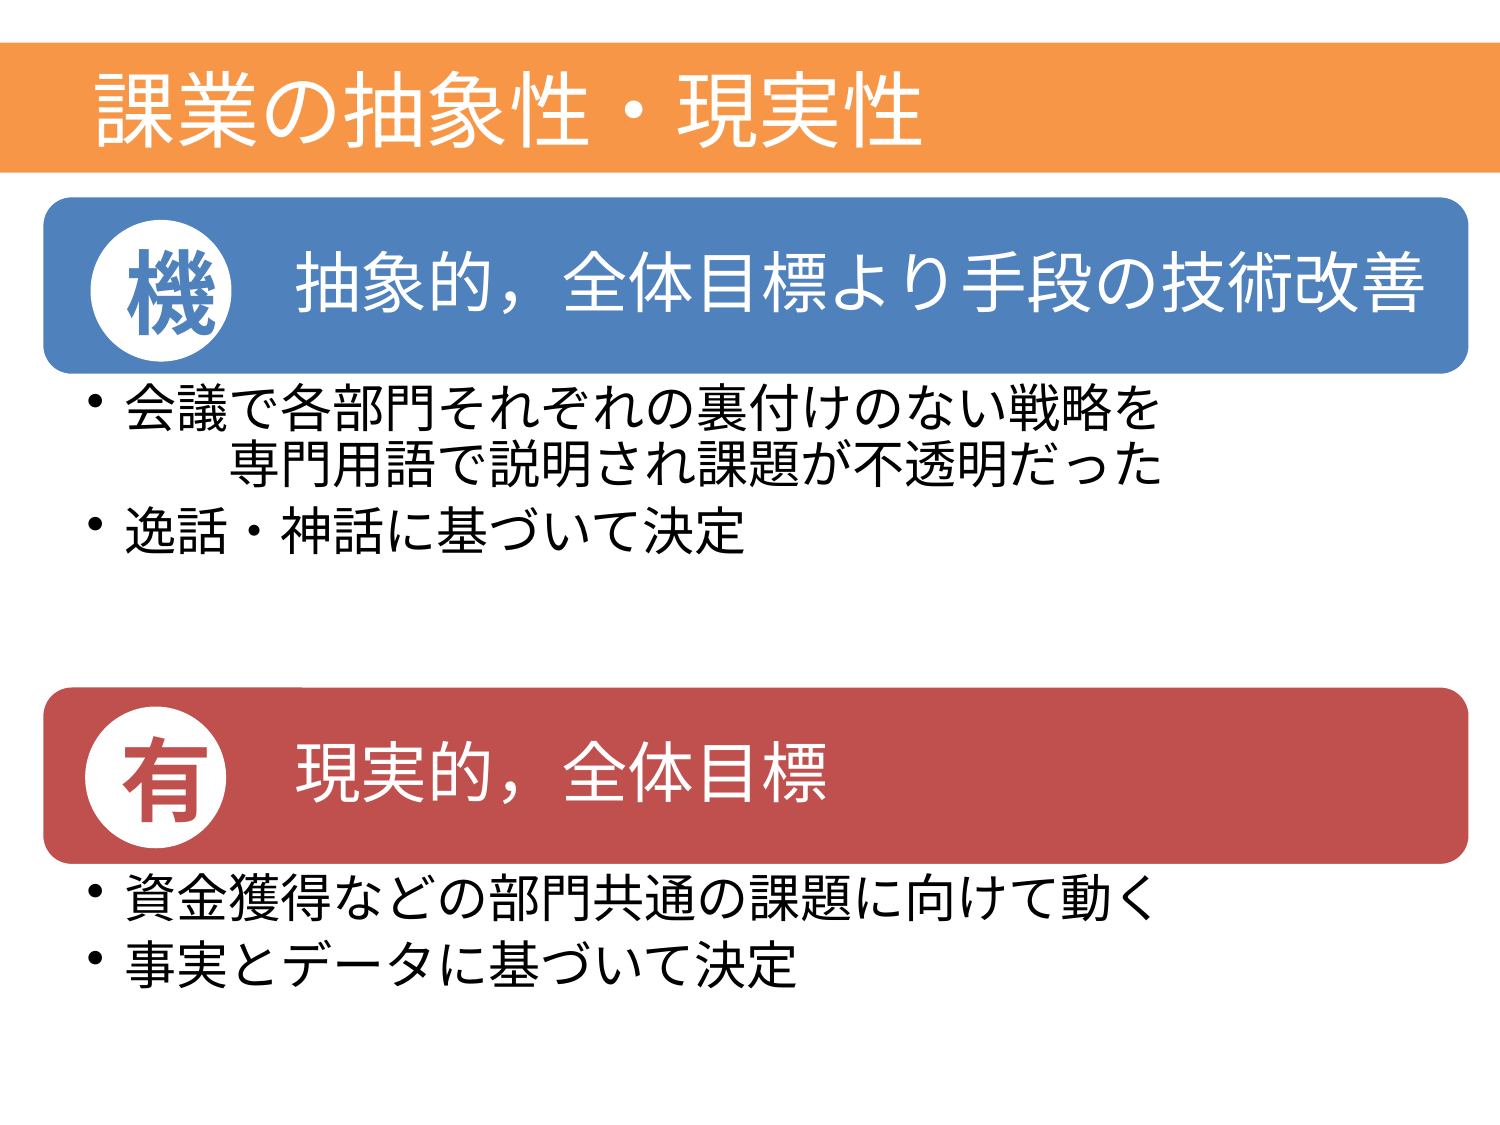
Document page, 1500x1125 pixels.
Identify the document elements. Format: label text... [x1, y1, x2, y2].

text_box 課業の抽象性・現実性 [0, 41, 1500, 175]
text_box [41, 172, 1471, 1107]
